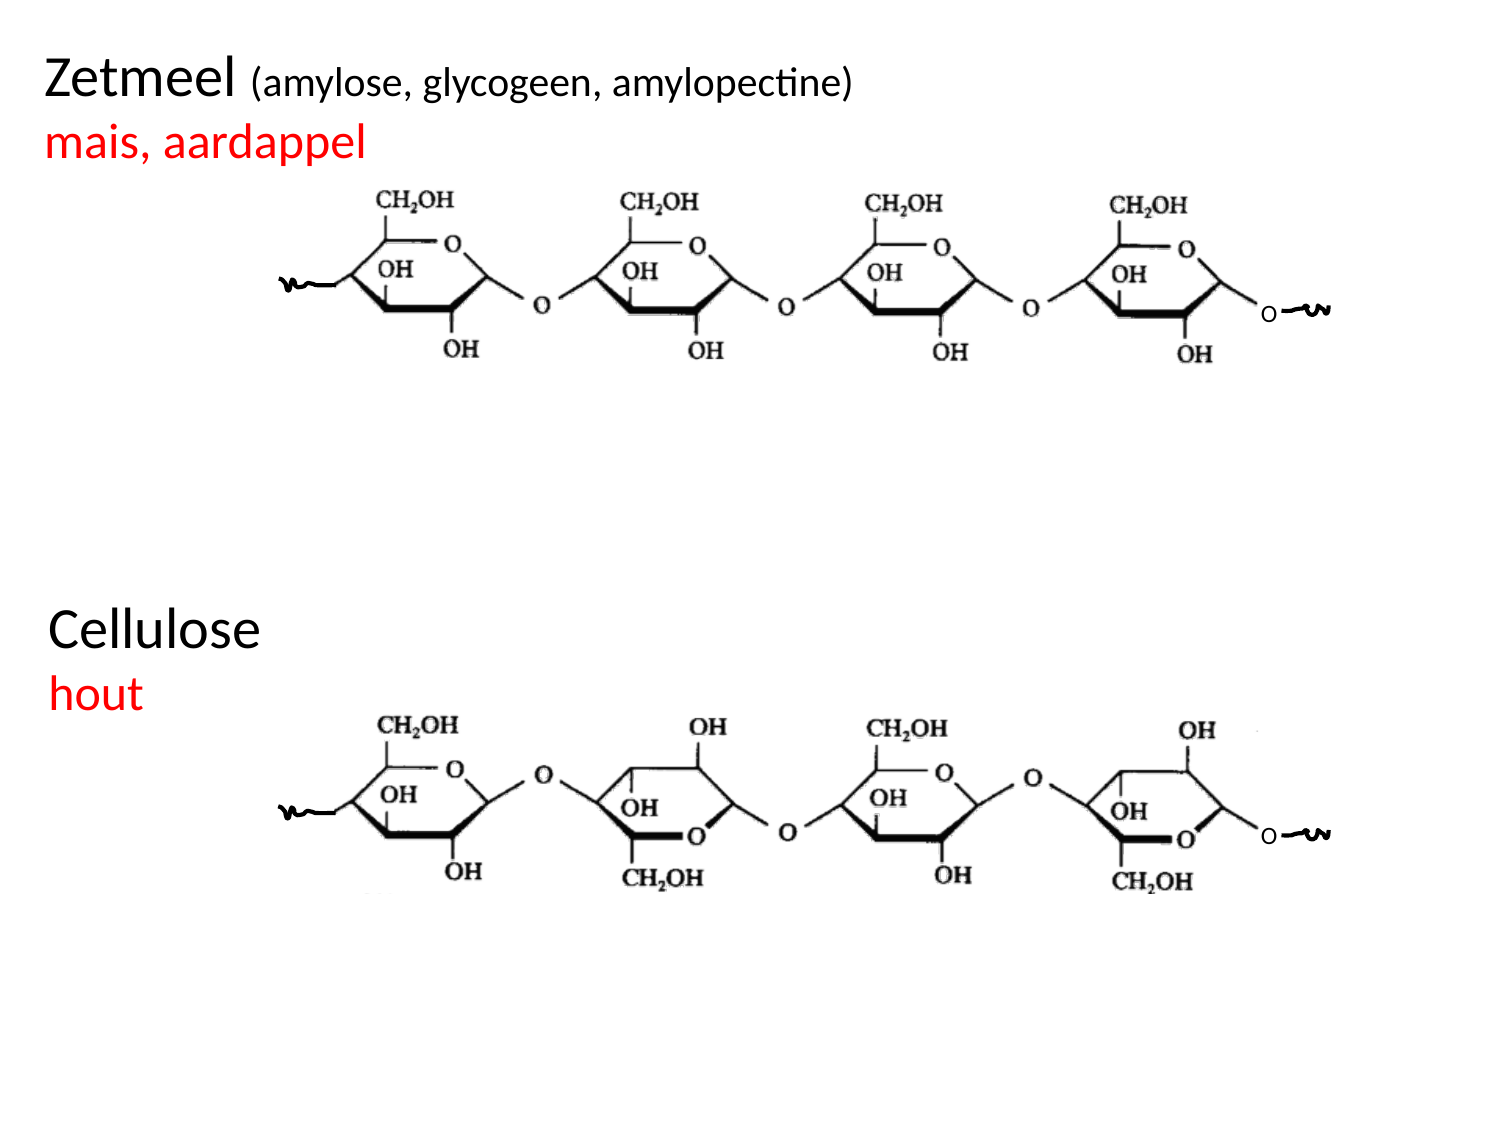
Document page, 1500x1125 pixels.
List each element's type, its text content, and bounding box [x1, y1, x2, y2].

text_box Zetmeel (amylose, glycogeen, amylopectine) mais, aardappel [29, 30, 1140, 176]
text_box Cellulose hout [33, 583, 272, 728]
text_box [277, 184, 1412, 918]
